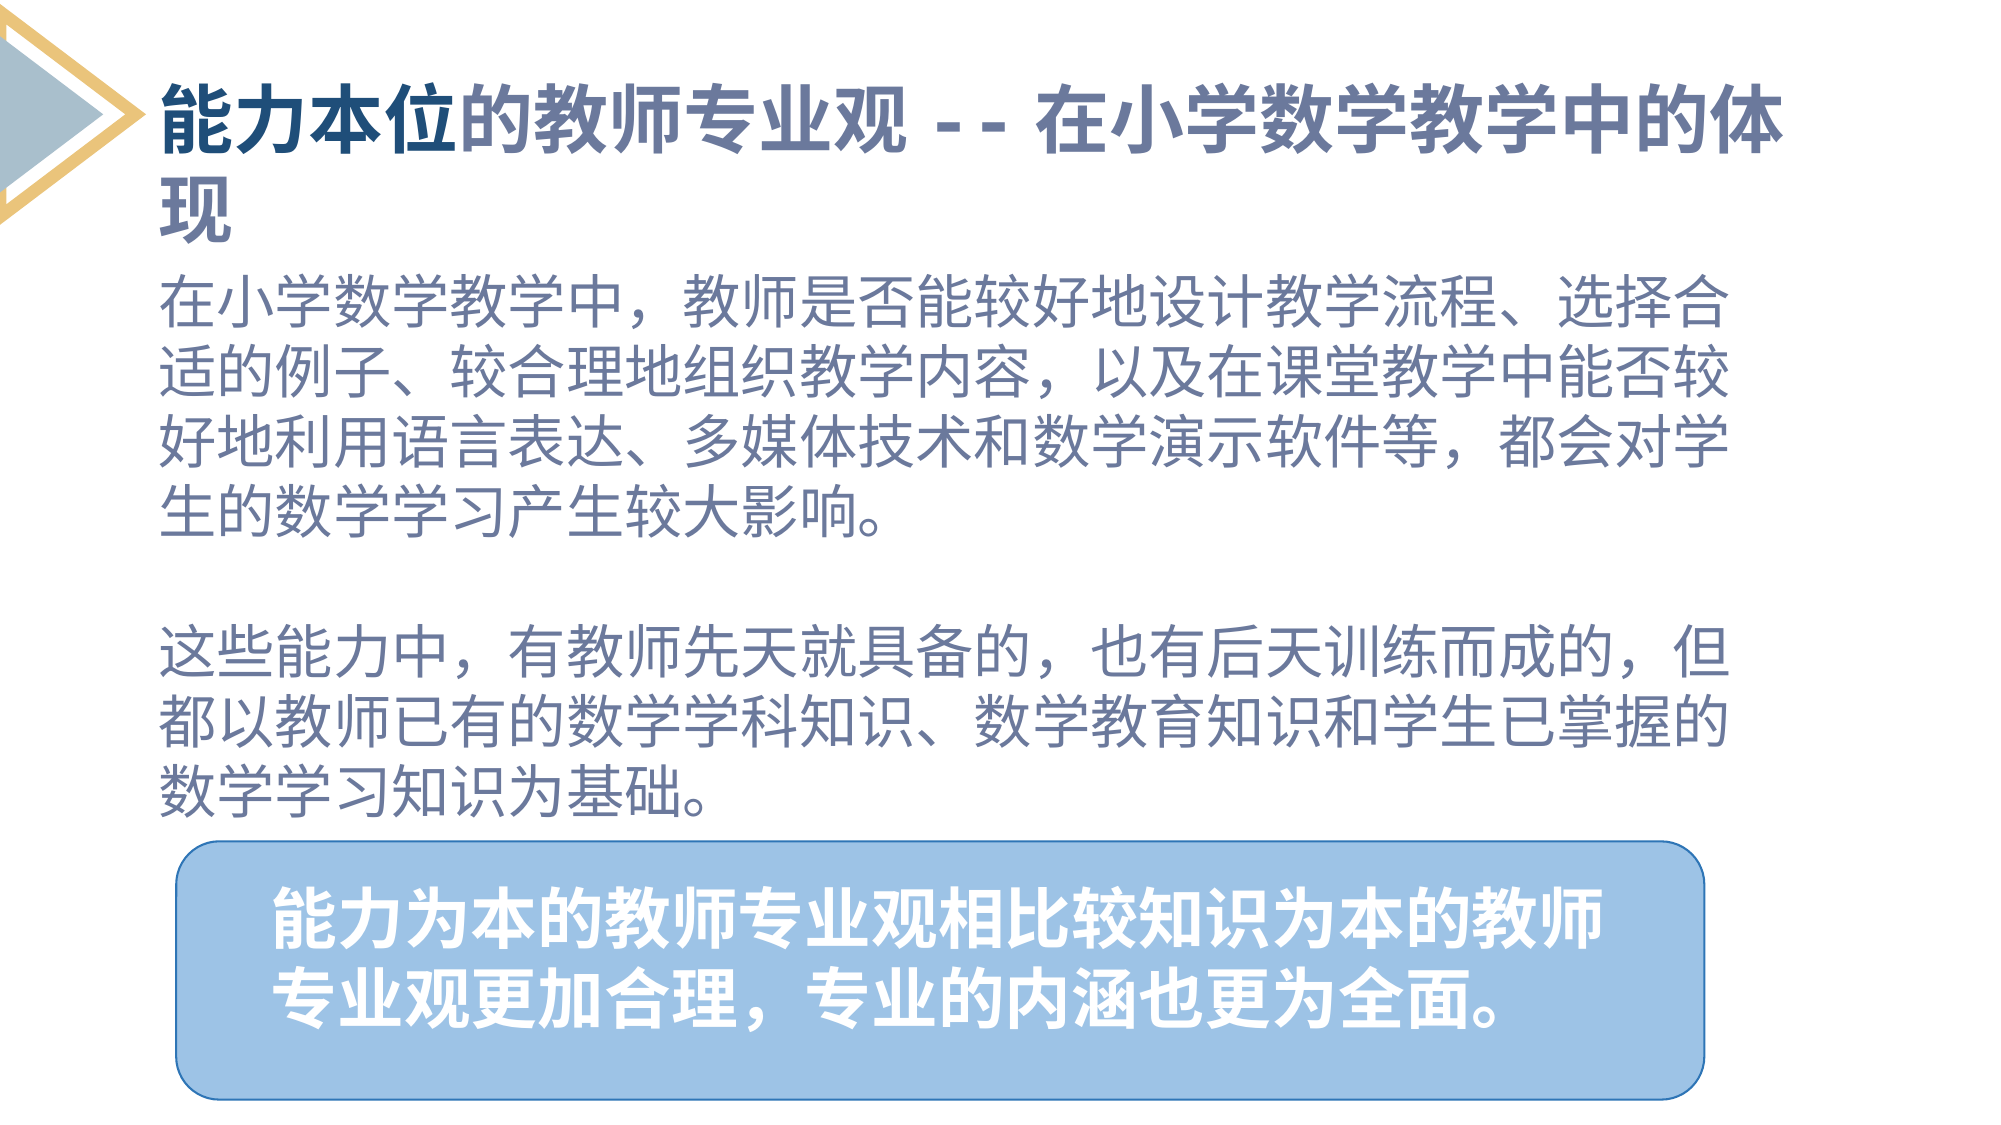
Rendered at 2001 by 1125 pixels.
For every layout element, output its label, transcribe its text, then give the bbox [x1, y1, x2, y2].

text_box [0, 34, 105, 194]
text_box 能力为本的教师专业观相比较知识为本的教师专业观更加合理，专业的内涵也更为全面。 [256, 869, 1647, 1045]
text_box [175, 840, 1706, 1101]
text_box 能力本位的教师专业观--在小学数学教学中的体现 [143, 65, 1854, 261]
text_box [0, 10, 138, 219]
text_box 在小学数学教学中，教师是否能较好地设计教学流程、选择合适的例子、较合理地组织教学内容，以及在课堂教学中能否较好地利用语言表达、多媒体技术和数学演示软件等，都会对学生的数学学习产生较大影响。 这些能力中，有教师先天就具备的，也有后天训练而成的，但都以教师已有的数学学科知识、数学教育知识和学生已掌握的数学学习知识为基础。 [143, 257, 1796, 831]
